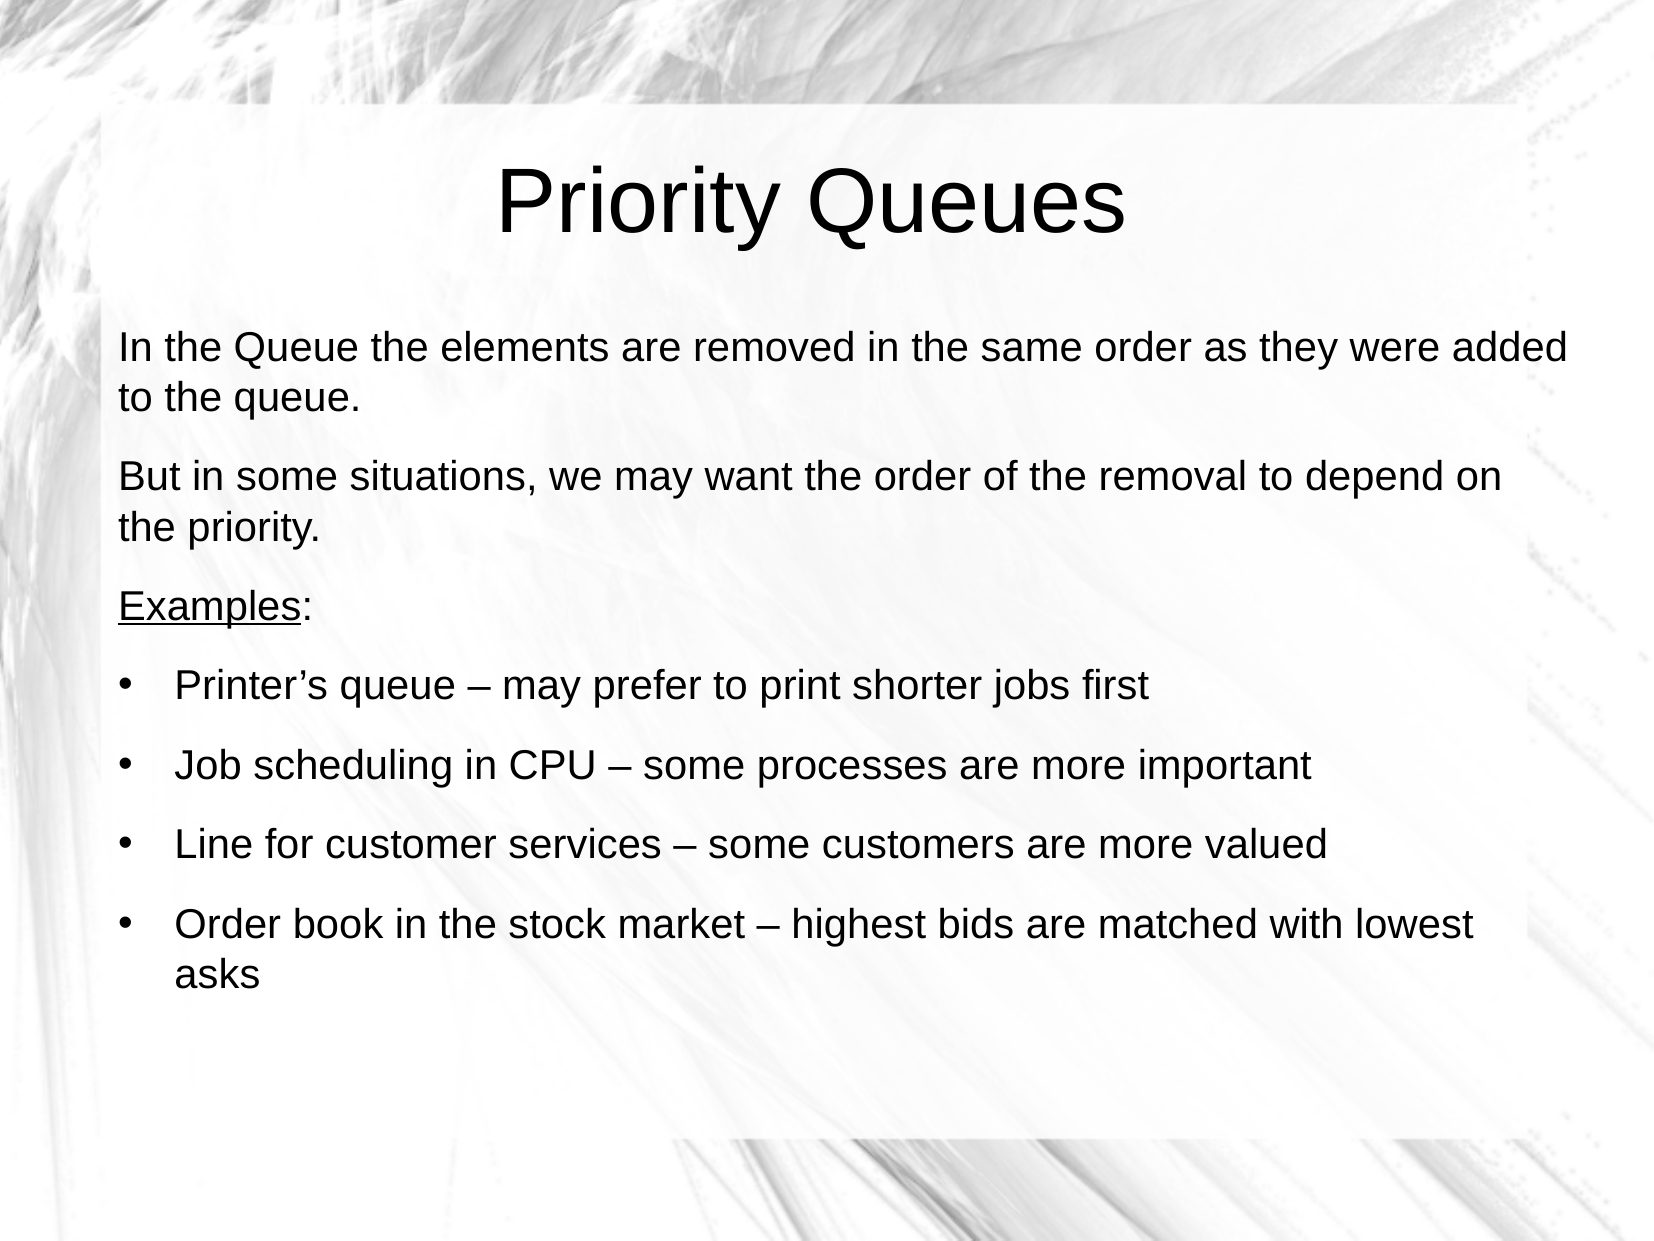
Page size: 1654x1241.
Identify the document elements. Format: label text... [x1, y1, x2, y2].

title Priority Queues [118, 112, 1506, 281]
list In the Queue the elements are removed in the same order as they were added to the queue. But in some situations, we may want the order of the removal to depend on the priority. Examples: Printer’s queue – may prefer to print shorter jobs first Job scheduling in CPU – some processes are more important Line for customer services – some customers are more valued Order book in the stock market – highest bids are matched with lowest asks [118, 319, 1571, 1102]
picture [0, 0, 1654, 1241]
